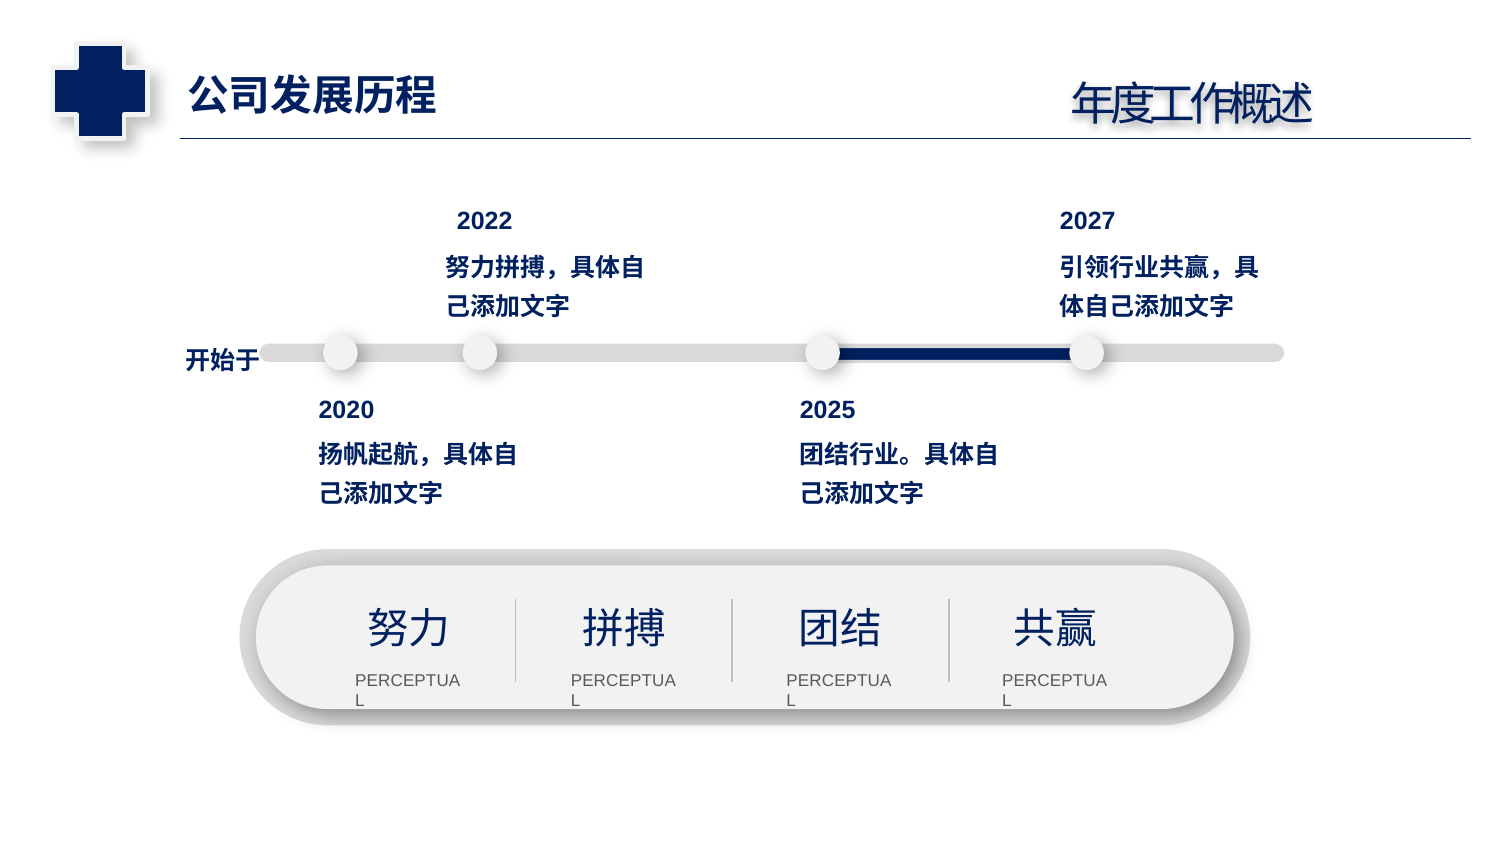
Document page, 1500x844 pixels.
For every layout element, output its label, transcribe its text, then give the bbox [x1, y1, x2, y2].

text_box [260, 345, 1039, 362]
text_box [241, 551, 1248, 723]
text_box [463, 333, 497, 343]
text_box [334, 593, 484, 719]
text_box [430, 197, 682, 325]
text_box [1045, 197, 1297, 369]
text_box 年度工作概述 [1055, 67, 1329, 138]
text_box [980, 593, 1131, 719]
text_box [303, 386, 555, 550]
text_box 公司发展历程 [172, 60, 453, 126]
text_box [784, 386, 1036, 550]
text_box 开始于 [154, 336, 292, 382]
text_box [805, 333, 840, 343]
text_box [549, 593, 699, 719]
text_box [765, 593, 915, 719]
text_box [323, 333, 358, 343]
